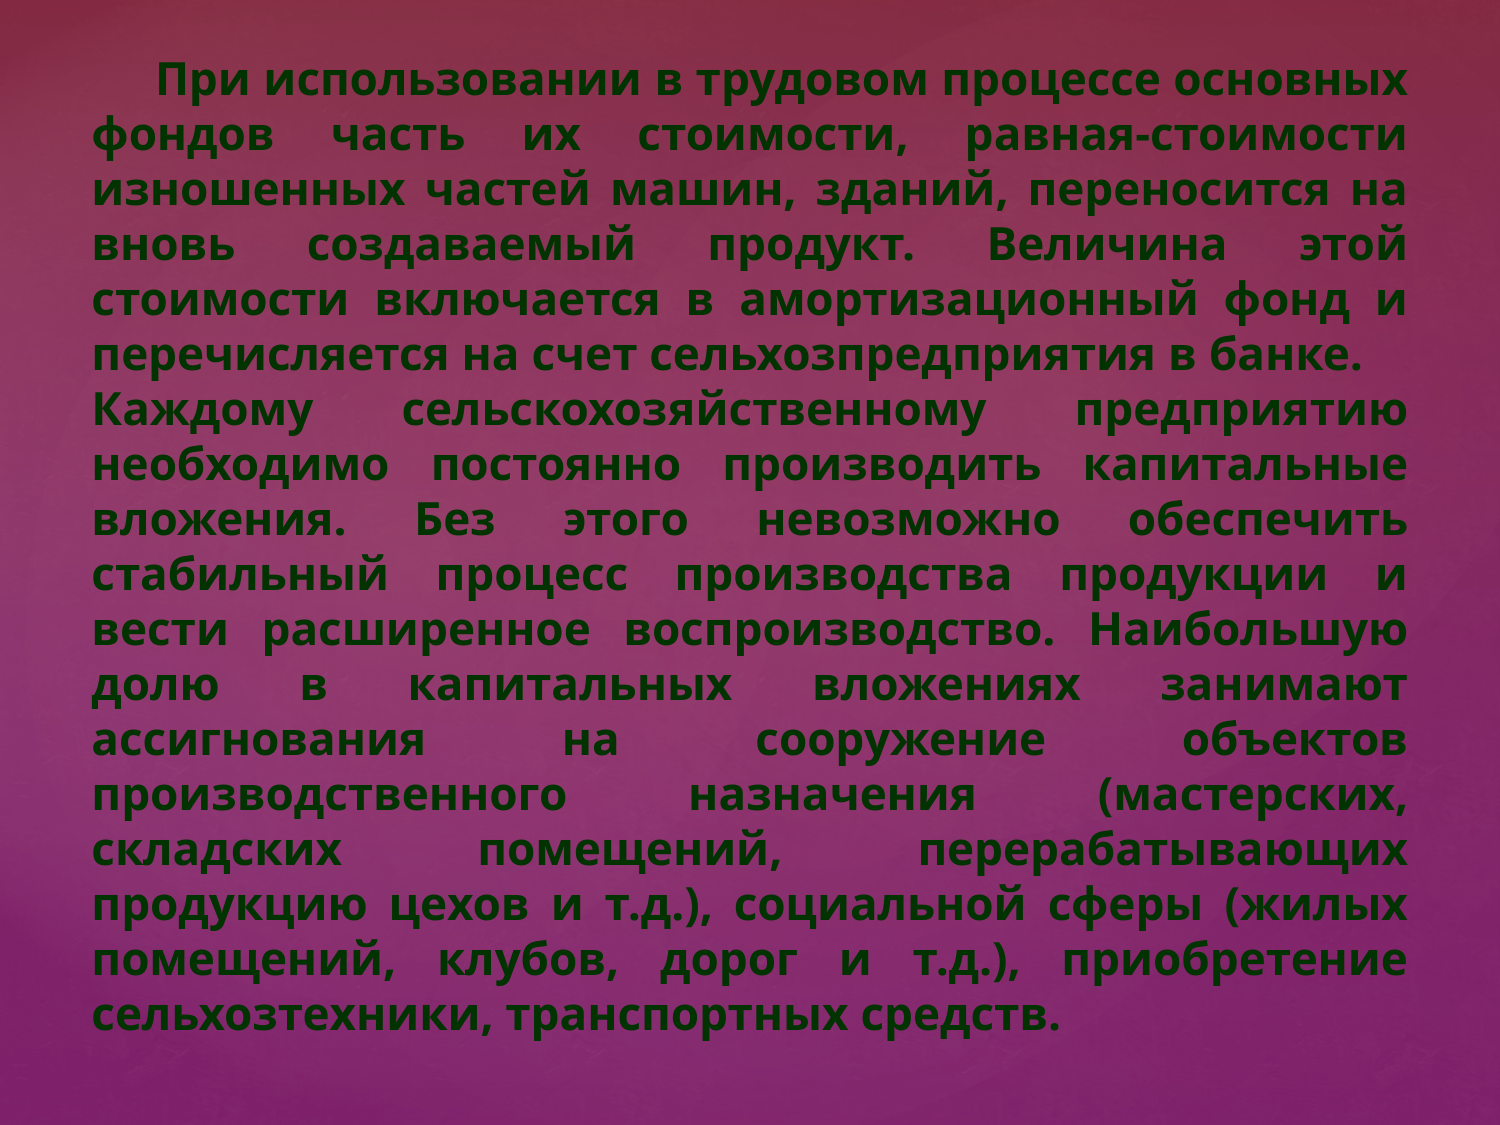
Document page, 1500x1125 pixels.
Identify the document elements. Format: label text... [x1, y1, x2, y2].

text_box При использовании в трудовом процессе основных фондов часть их стоимости, равная-стоимости изношенных частей машин, зданий, переносится на вновь создаваемый продукт. Величина этой стоимости включается в амортизационный фонд и перечисляется на счет сельхозпредприятия в банке. Каждому сельскохозяйственному предприятию необходимо постоянно производить капитальные вложения. Без этого невозможно обеспечить стабильный процесс производства продукции и вести расширенное воспроизводство. Наибольшую долю в капитальных вложениях занимают ассигнования на сооружение объектов производственного назначения (мастерских, складских помещений, перерабатывающих продукцию цехов и т.д.), социальной сферы (жилых помещений, клубов, дорог и т.д.), приобретение сельхозтехники, транспортных средств. [76, 42, 1424, 1048]
